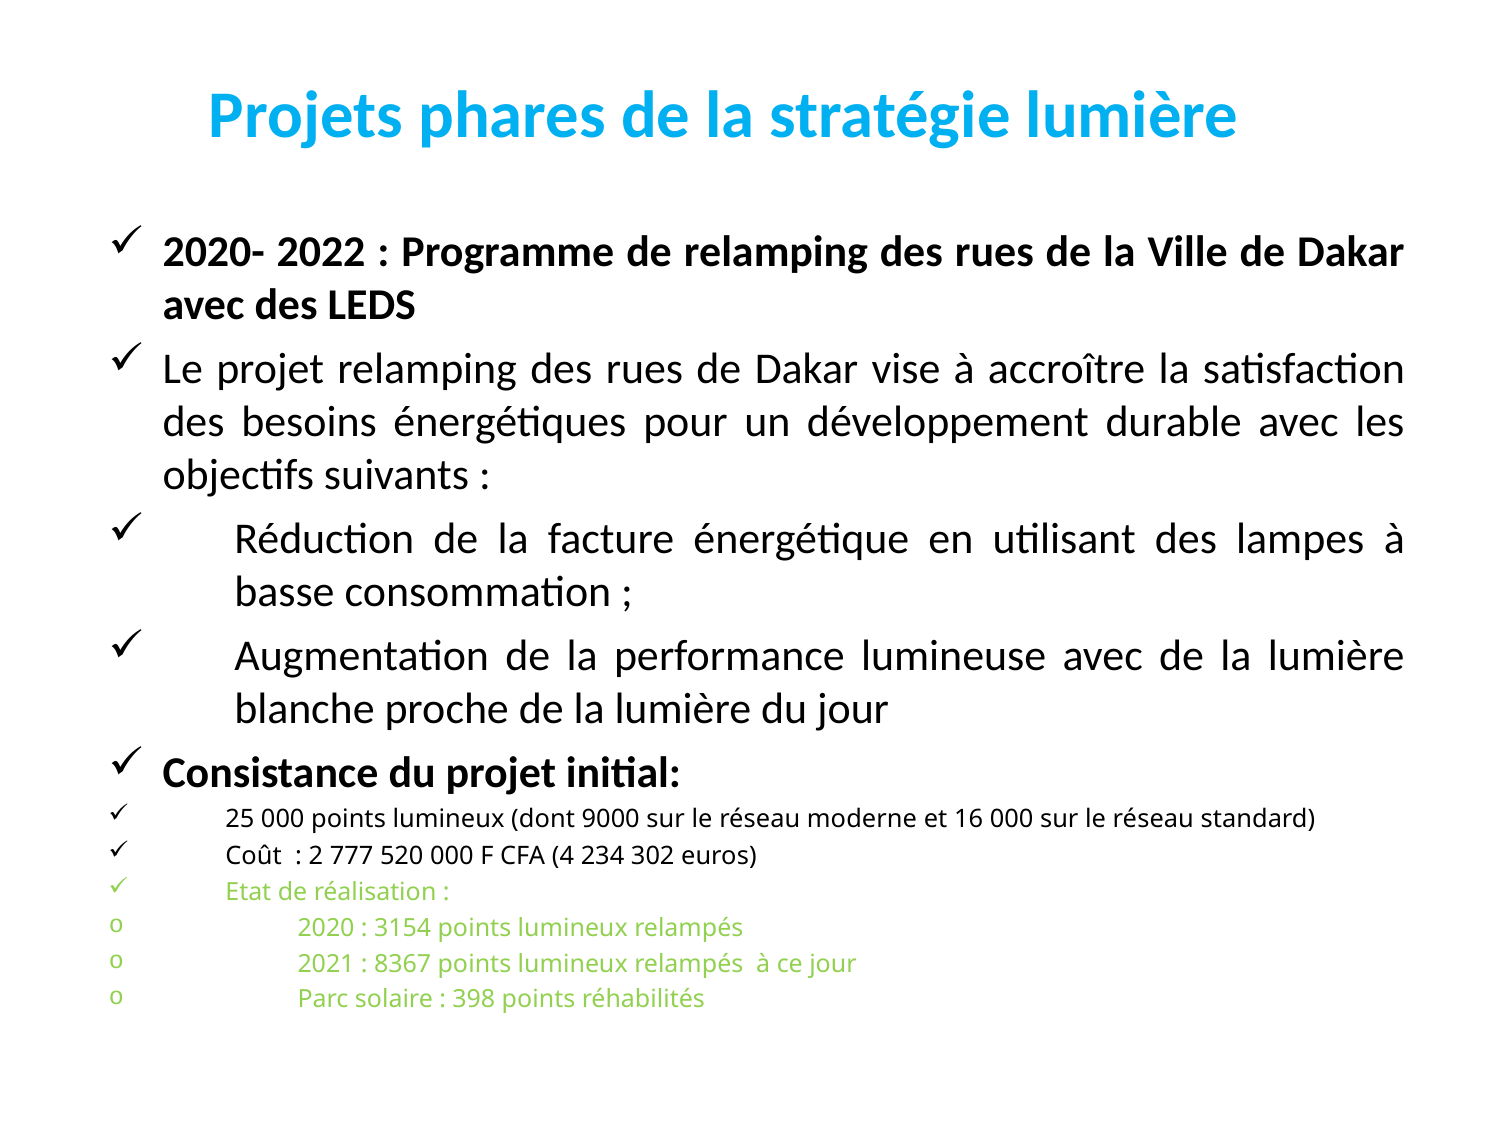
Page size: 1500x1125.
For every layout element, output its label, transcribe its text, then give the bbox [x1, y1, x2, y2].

title Projets phares de la stratégie lumière [23, 35, 1425, 188]
text_box 2020- 2022 : Programme de relamping des rues de la Ville de Dakar avec des LEDS Le projet relamping des rues de Dakar vise à accroître la satisfaction des besoins énergétiques pour un développement durable avec les objectifs suivants : Réduction de la facture énergétique en utilisant des lampes à basse consommation ; Augmentation de la performance lumineuse avec de la lumière blanche proche de la lumière du jour Consistance du projet initial: 25 000 points lumineux (dont 9000 sur le réseau moderne et 16 000 sur le réseau standard) Coût : 2 777 520 000 F CFA (4 234 302 euros) Etat de réalisation : 2020 : 3154 points lumineux relampés 2021 : 8367 points lumineux relampés à ce jour Parc solaire : 398 points réhabilités [93, 187, 1422, 1082]
